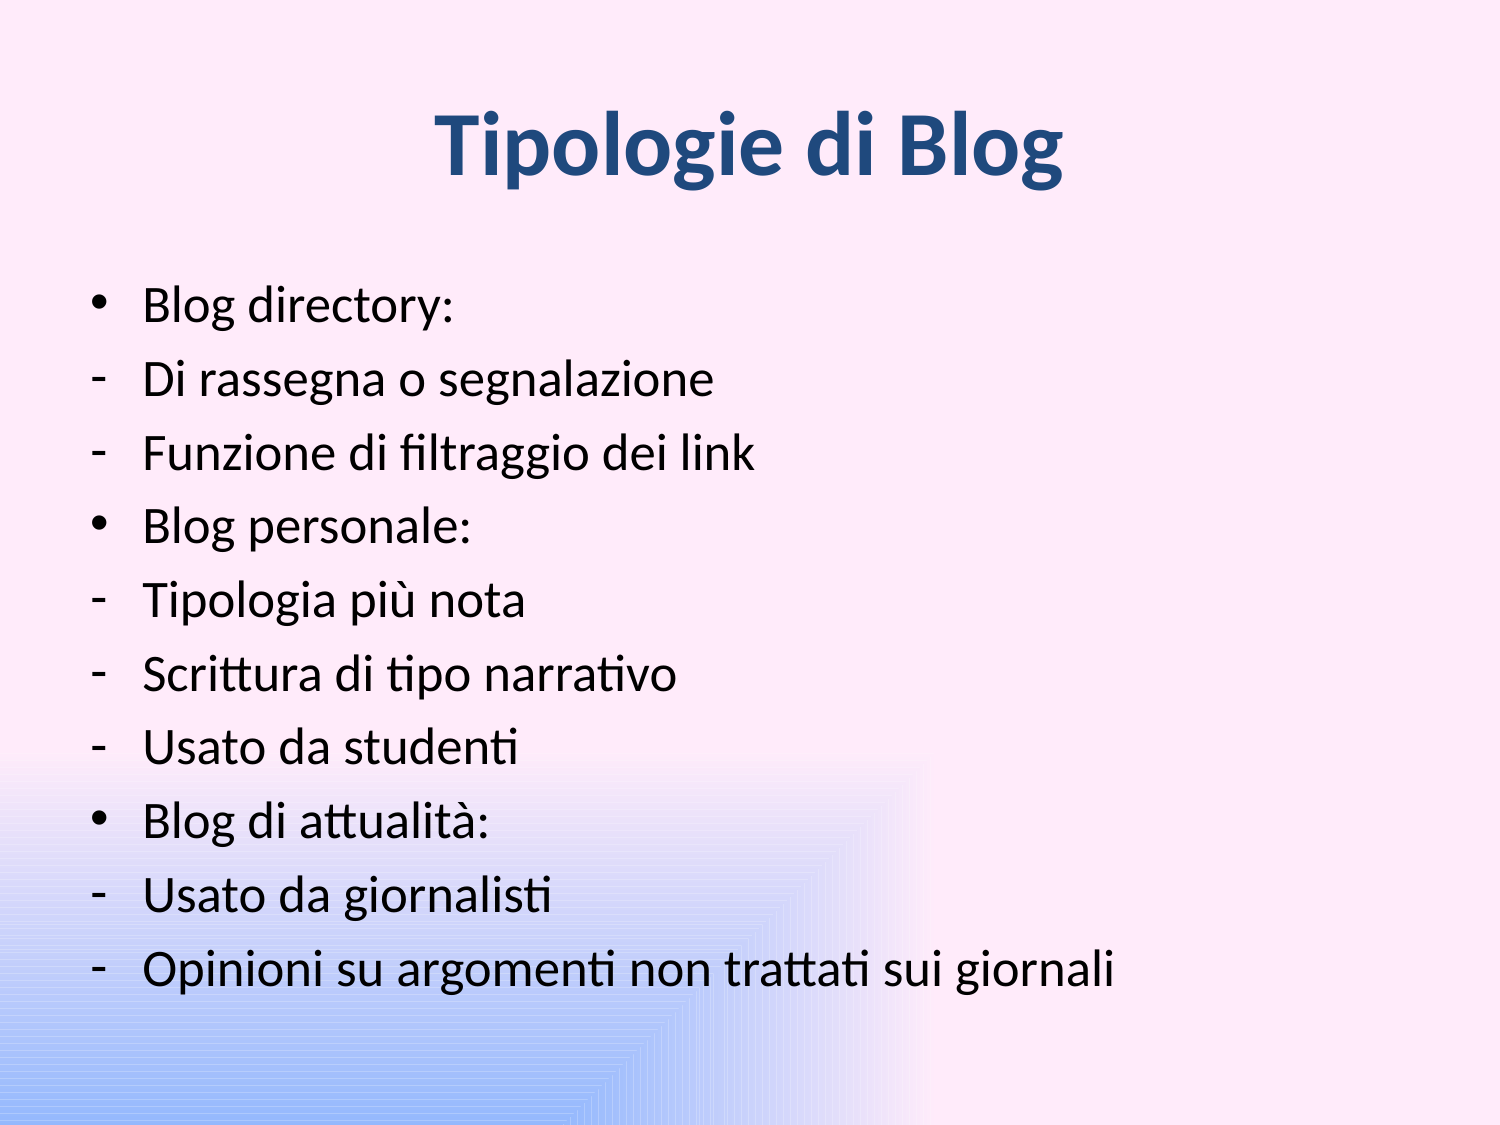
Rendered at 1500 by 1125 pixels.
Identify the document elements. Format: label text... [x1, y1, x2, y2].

title Tipologie di Blog [75, 45, 1425, 233]
list Blog directory: Di rassegna o segnalazione Funzione di filtraggio dei link Blog personale: Tipologia più nota Scrittura di tipo narrativo Usato da studenti Blog di attualità: Usato da giornalisti Opinioni su argomenti non trattati sui giornali [75, 262, 1425, 1005]
